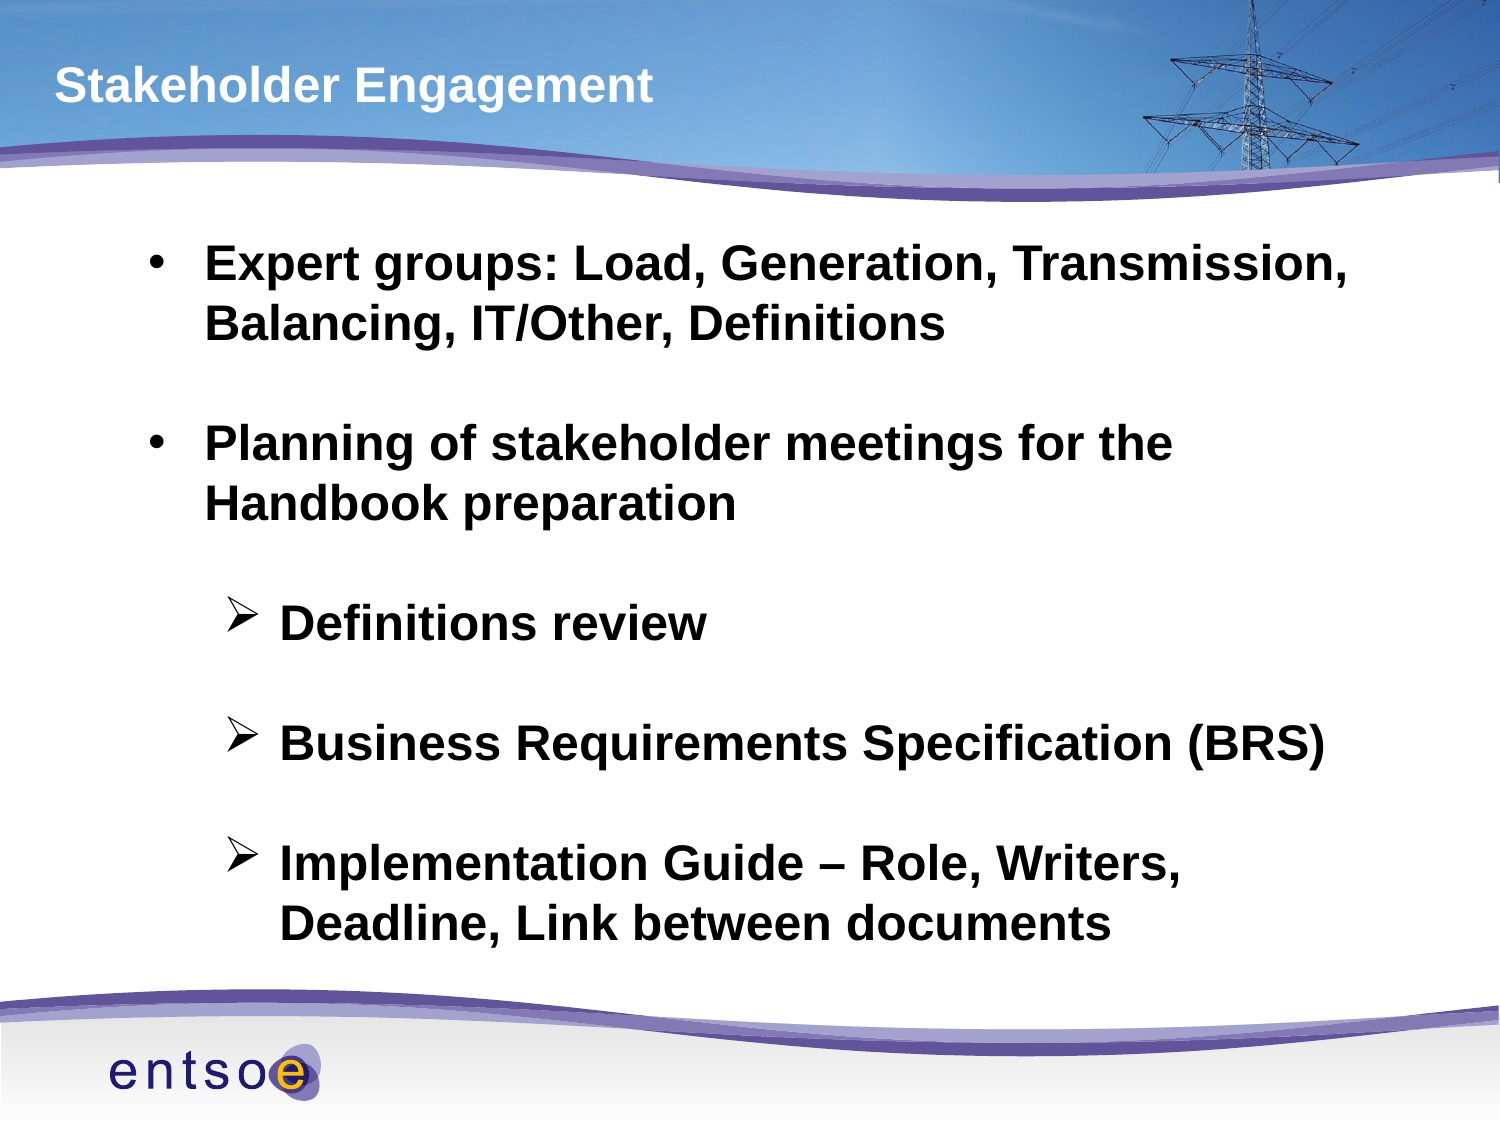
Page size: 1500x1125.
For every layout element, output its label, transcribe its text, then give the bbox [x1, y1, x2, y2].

picture [0, 0, 1500, 183]
text_box Stakeholder Engagement [54, 37, 1257, 113]
text_box Expert groups: Load, Generation, Transmission, Balancing, IT/Other, Definitions Planning of stakeholder meetings for the Handbook preparation Definitions review Business Requirements Specification (BRS) Implementation Guide – Role, Writers, Deadline, Link between documents [133, 223, 1386, 959]
